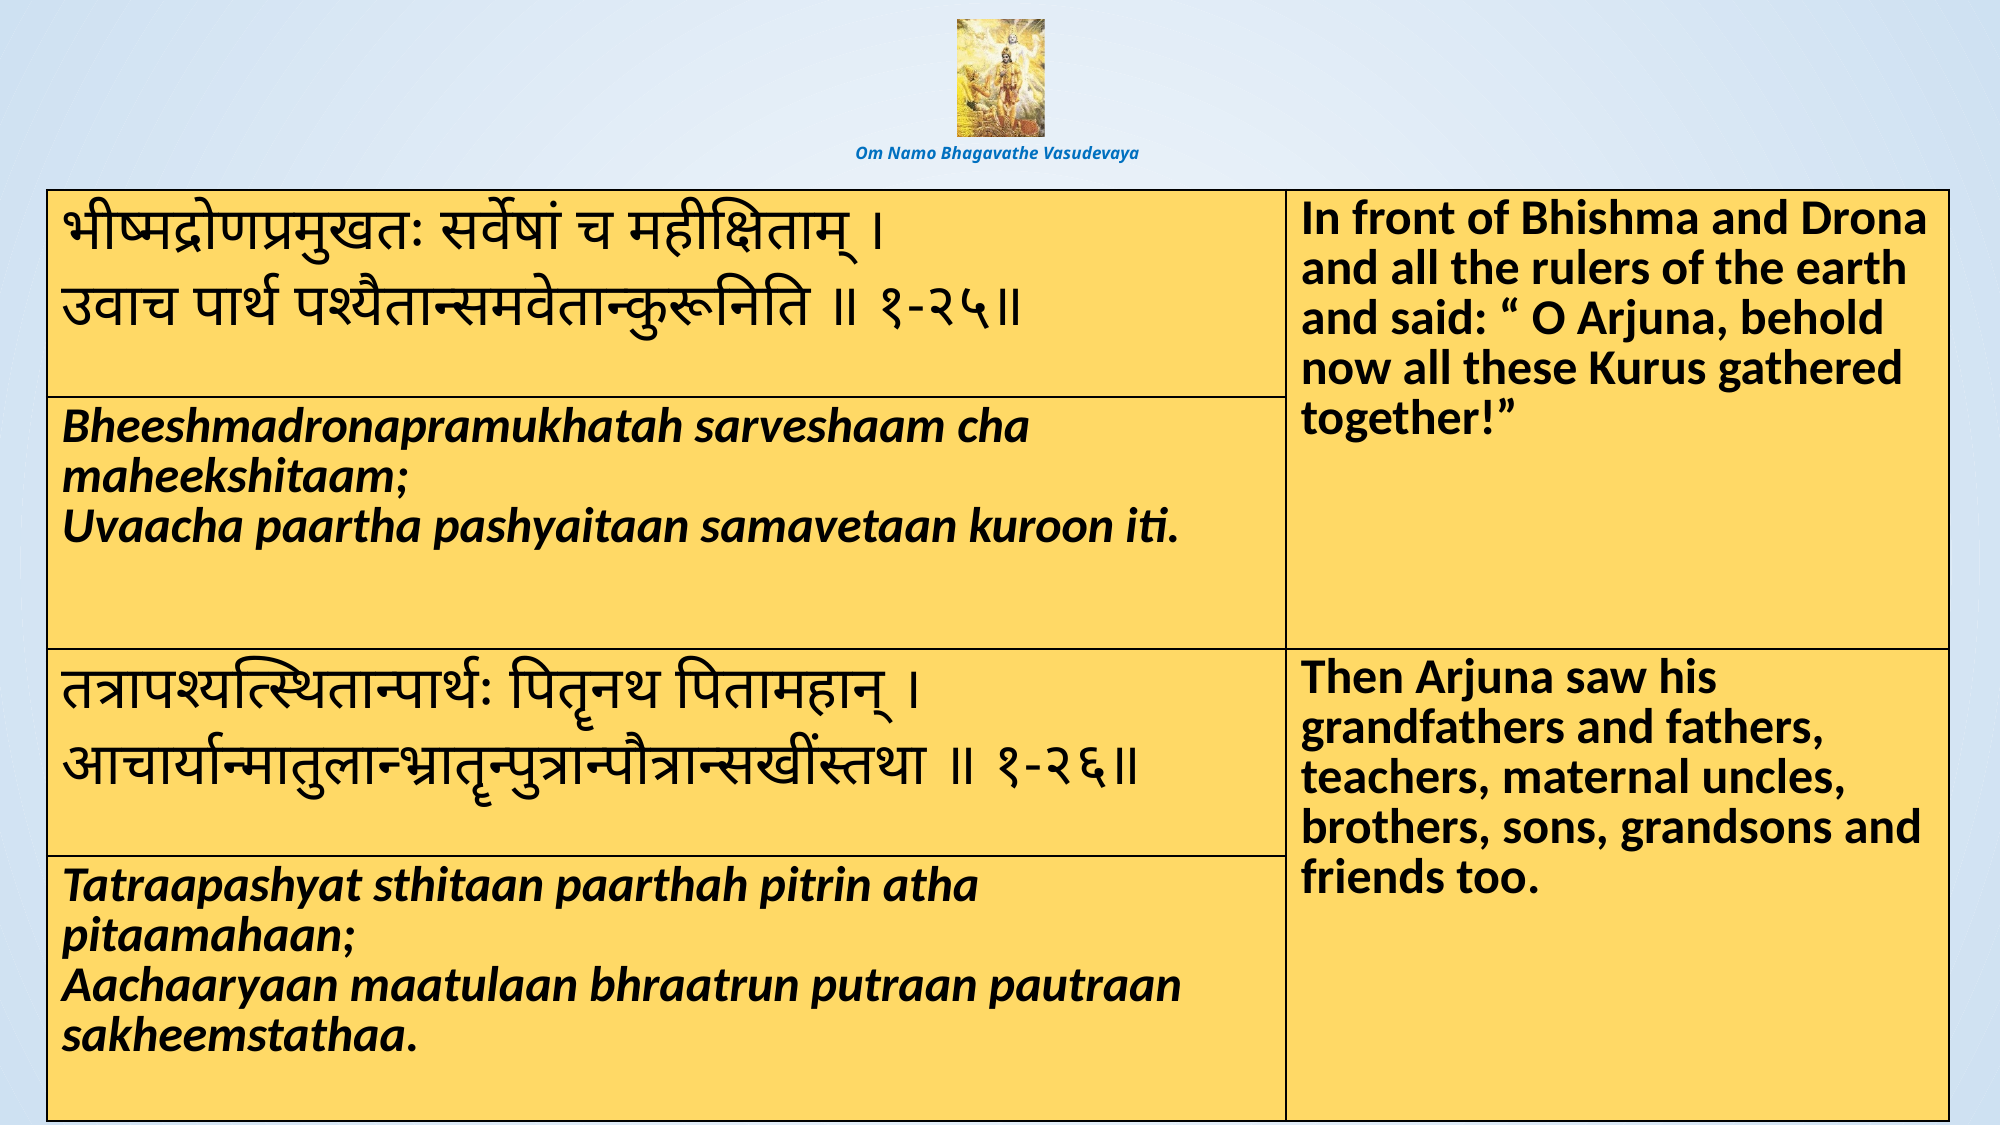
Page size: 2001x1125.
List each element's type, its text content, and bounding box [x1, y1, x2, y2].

title Om Namo Bhagavathe Vasudevaya [135, 136, 1861, 171]
table_cell Tatraapashyat sthitaan paarthah pitrin atha pitaamahaan; Aachaaryaan maatulaan bhraatrun putraan pautraan sakheemstathaa. [48, 857, 1285, 1120]
table_cell Bheeshmadronapramukhatah sarveshaam cha maheekshitaam; Uvaacha paartha pashyaitaan samavetaan kuroon iti. [48, 398, 1285, 648]
table_header In front of Bhishma and Drona and all the rulers of the earth and said: “ O Arjuna, behold now all these Kurus gathered together!” [1287, 191, 1948, 648]
table_header भीष्मद्रोणप्रमुखतः सर्वेषां च महीक्षिताम् । उवाच पार्थ पश्यैतान्समवेतान्कुरूनिति ॥ १-२५॥ [48, 191, 1285, 396]
table_header तत्रापश्यत्स्थितान्पार्थः पितॄनथ पितामहान् । आचार्यान्मातुलान्भ्रातॄन्पुत्रान्पौत्रान्सखींस्तथा ॥ १-२६॥ [48, 650, 1285, 855]
picture [957, 19, 1045, 136]
table_header Then Arjuna saw his grandfathers and fathers, teachers, maternal uncles, brothers, sons, grandsons and friends too. [1287, 650, 1948, 1120]
